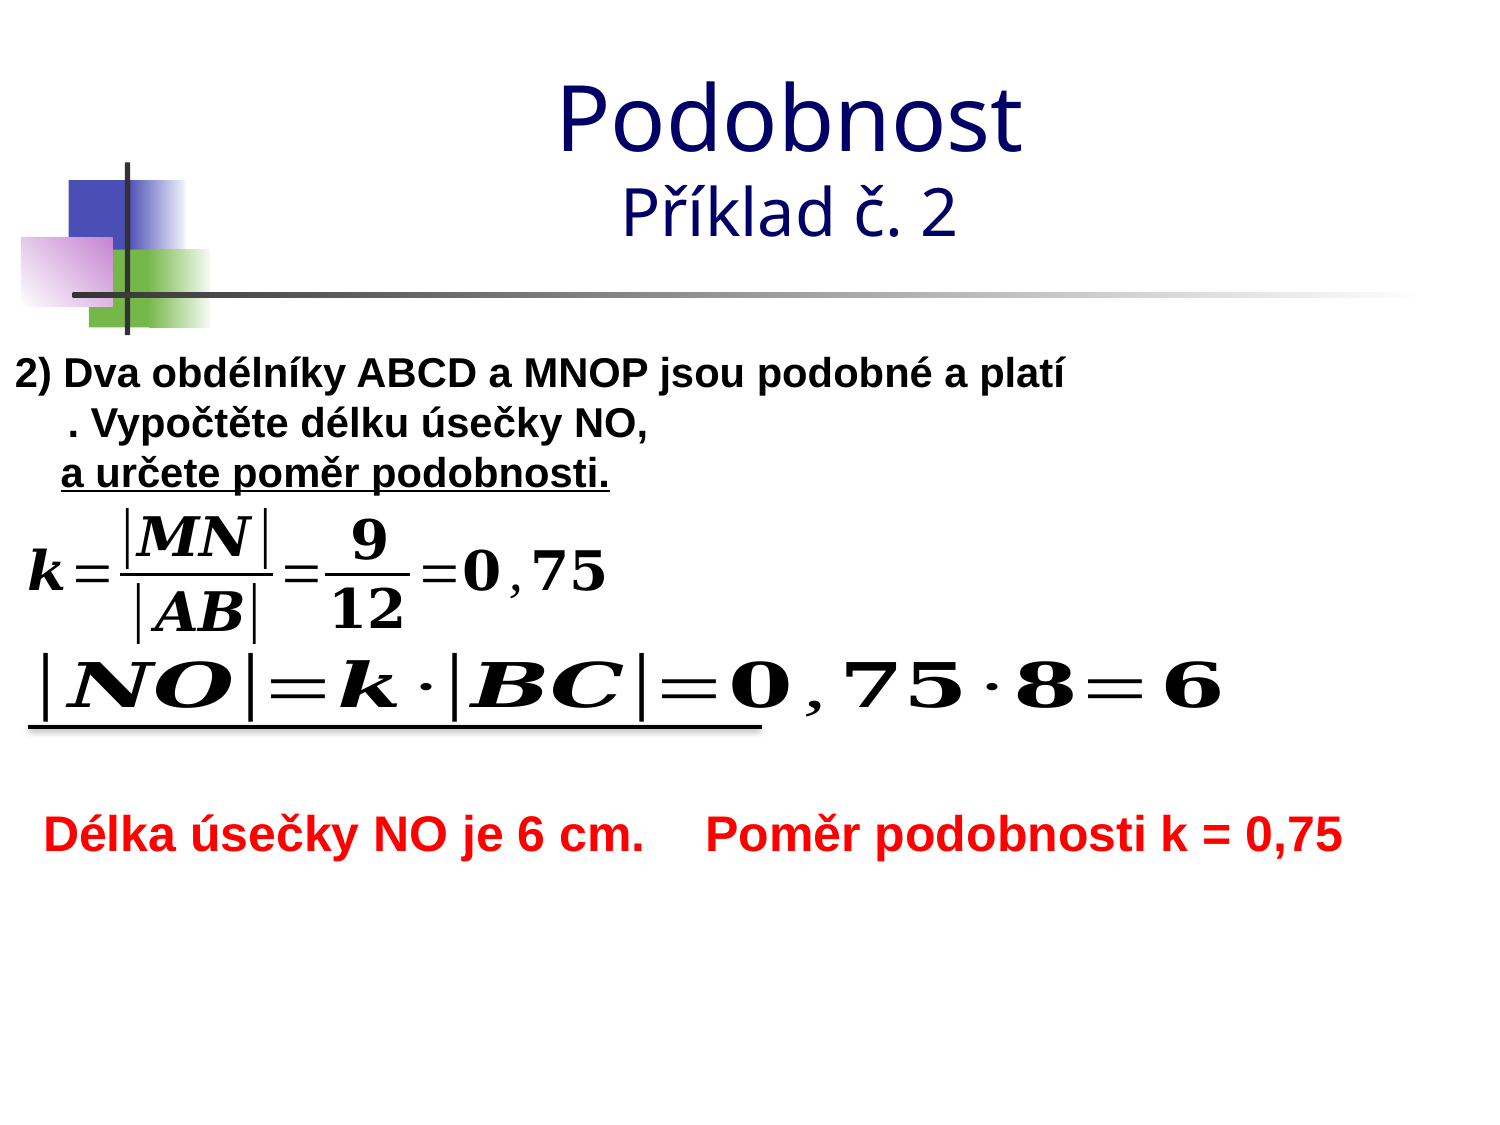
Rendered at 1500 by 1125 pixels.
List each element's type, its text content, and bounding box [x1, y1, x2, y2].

text_box Délka úsečky NO je 6 cm. [28, 794, 703, 870]
title Podobnost Příklad č. 2 [111, 34, 1468, 276]
text_box Poměr podobnosti k = 0,75 [703, 794, 1447, 870]
